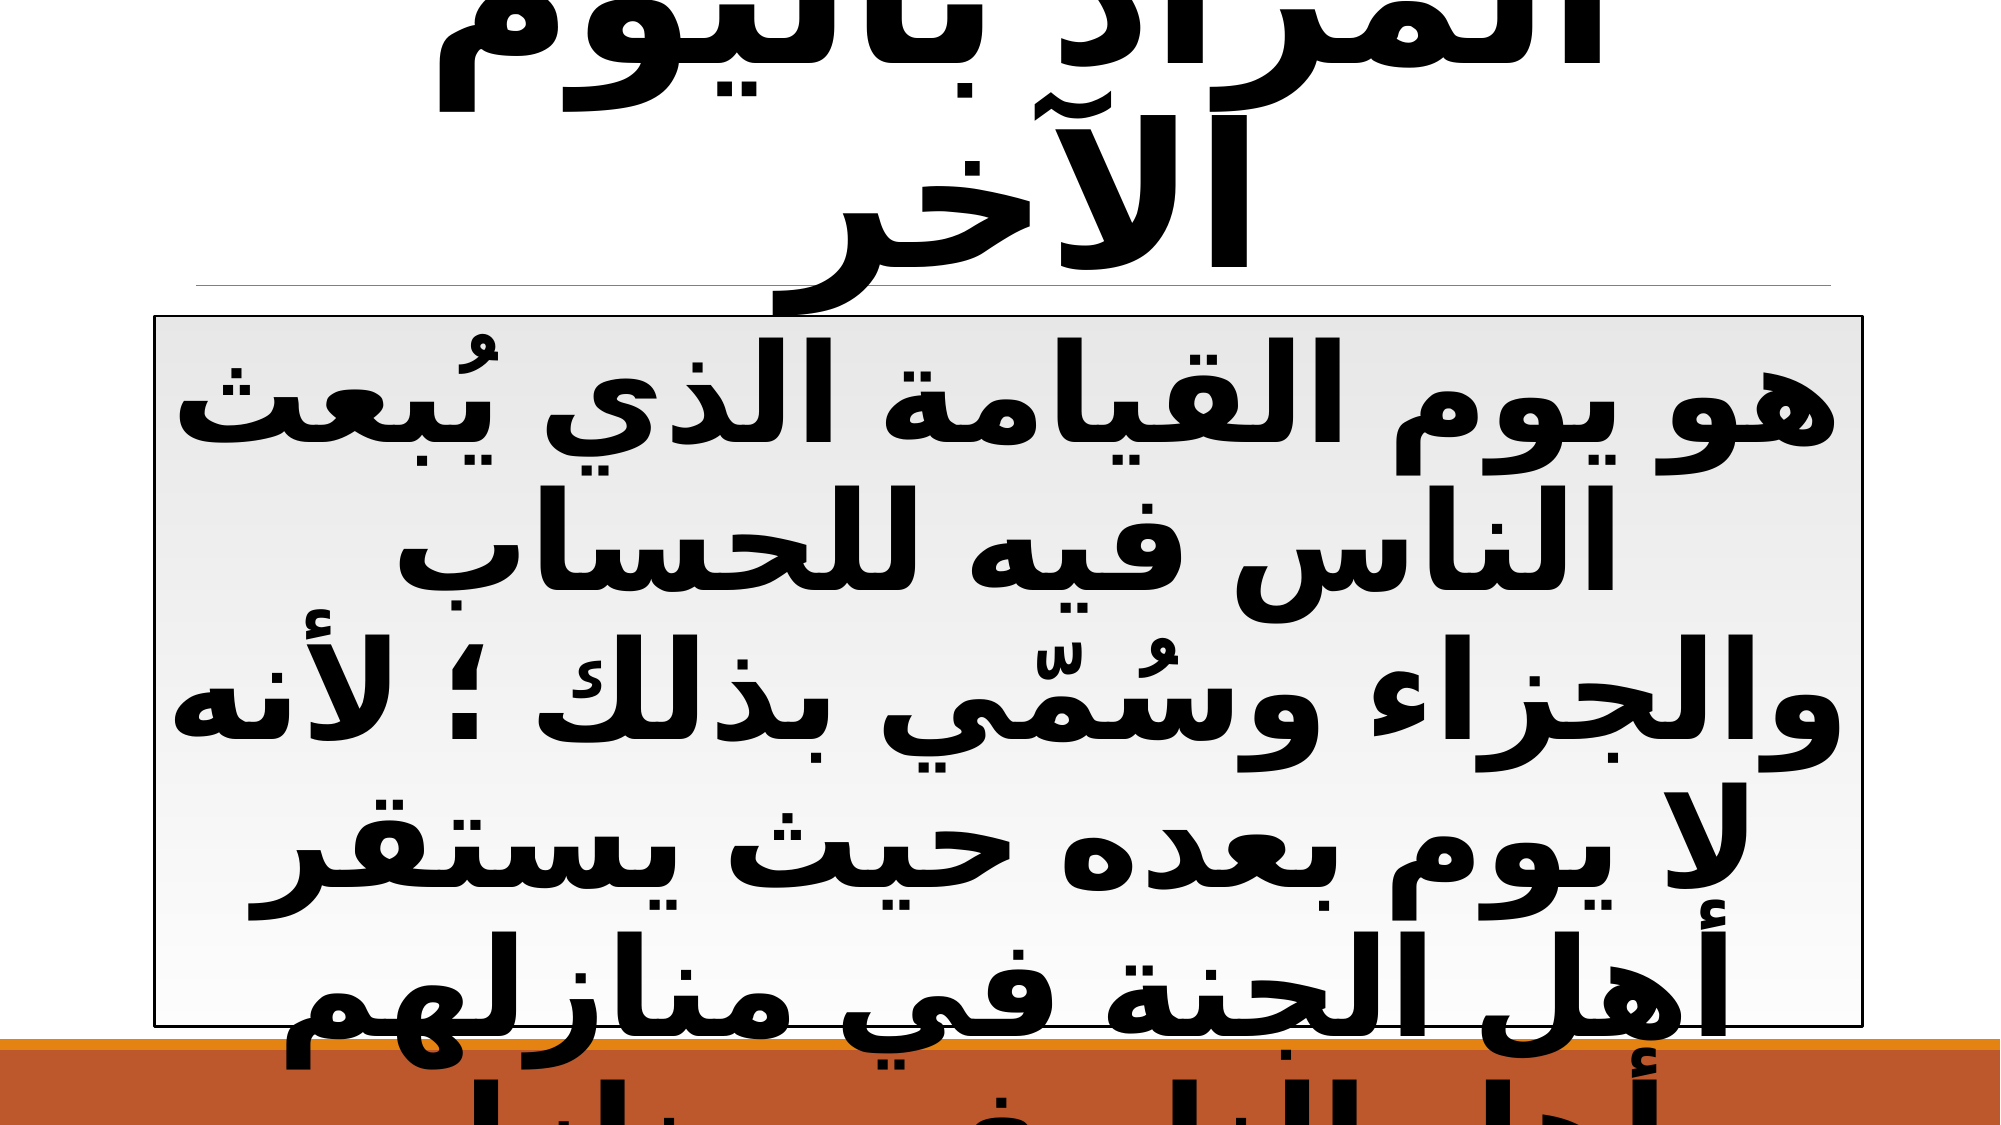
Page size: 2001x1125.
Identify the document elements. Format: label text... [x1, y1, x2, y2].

list هو يوم القيامة الذي يُبعث الناس فيه للحساب والجزاء وسُمّي بذلك ؛ لأنه لا يوم بعده حيث يستقر أهل الجنة في منازلهم وأهل النار في منازلهم [153, 315, 1864, 1028]
title المراد باليوم الآخر [232, 38, 1813, 315]
